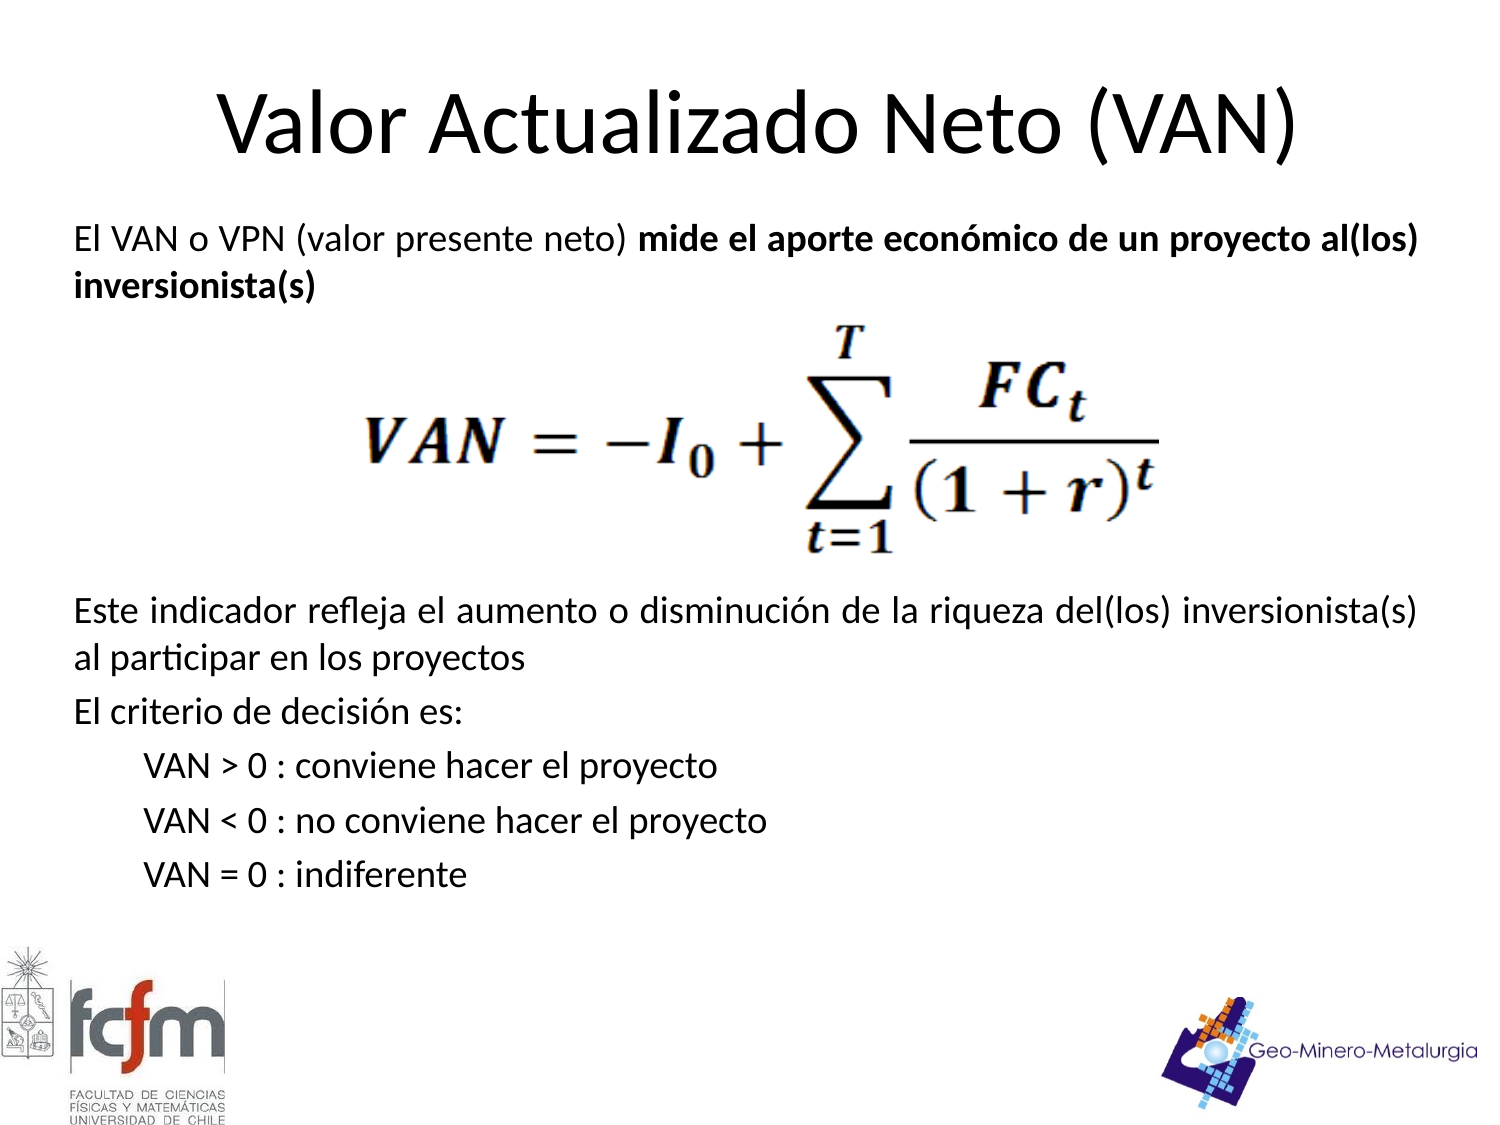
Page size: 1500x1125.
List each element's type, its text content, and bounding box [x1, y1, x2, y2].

text_box El VAN o VPN (valor presente neto) mide el aporte económico de un proyecto al(los) inversionista(s) Este indicador refleja el aumento o disminución de la riqueza del(los) inversionista(s) al participar en los proyectos El criterio de decisión es: VAN > 0 : conviene hacer el proyecto VAN < 0 : no conviene hacer el proyecto VAN = 0 : indiferente [58, 205, 1436, 907]
picture [363, 316, 1160, 571]
picture [1151, 997, 1477, 1125]
text_box Valor Actualizado Neto (VAN) [70, 46, 1447, 187]
picture [0, 945, 225, 1125]
